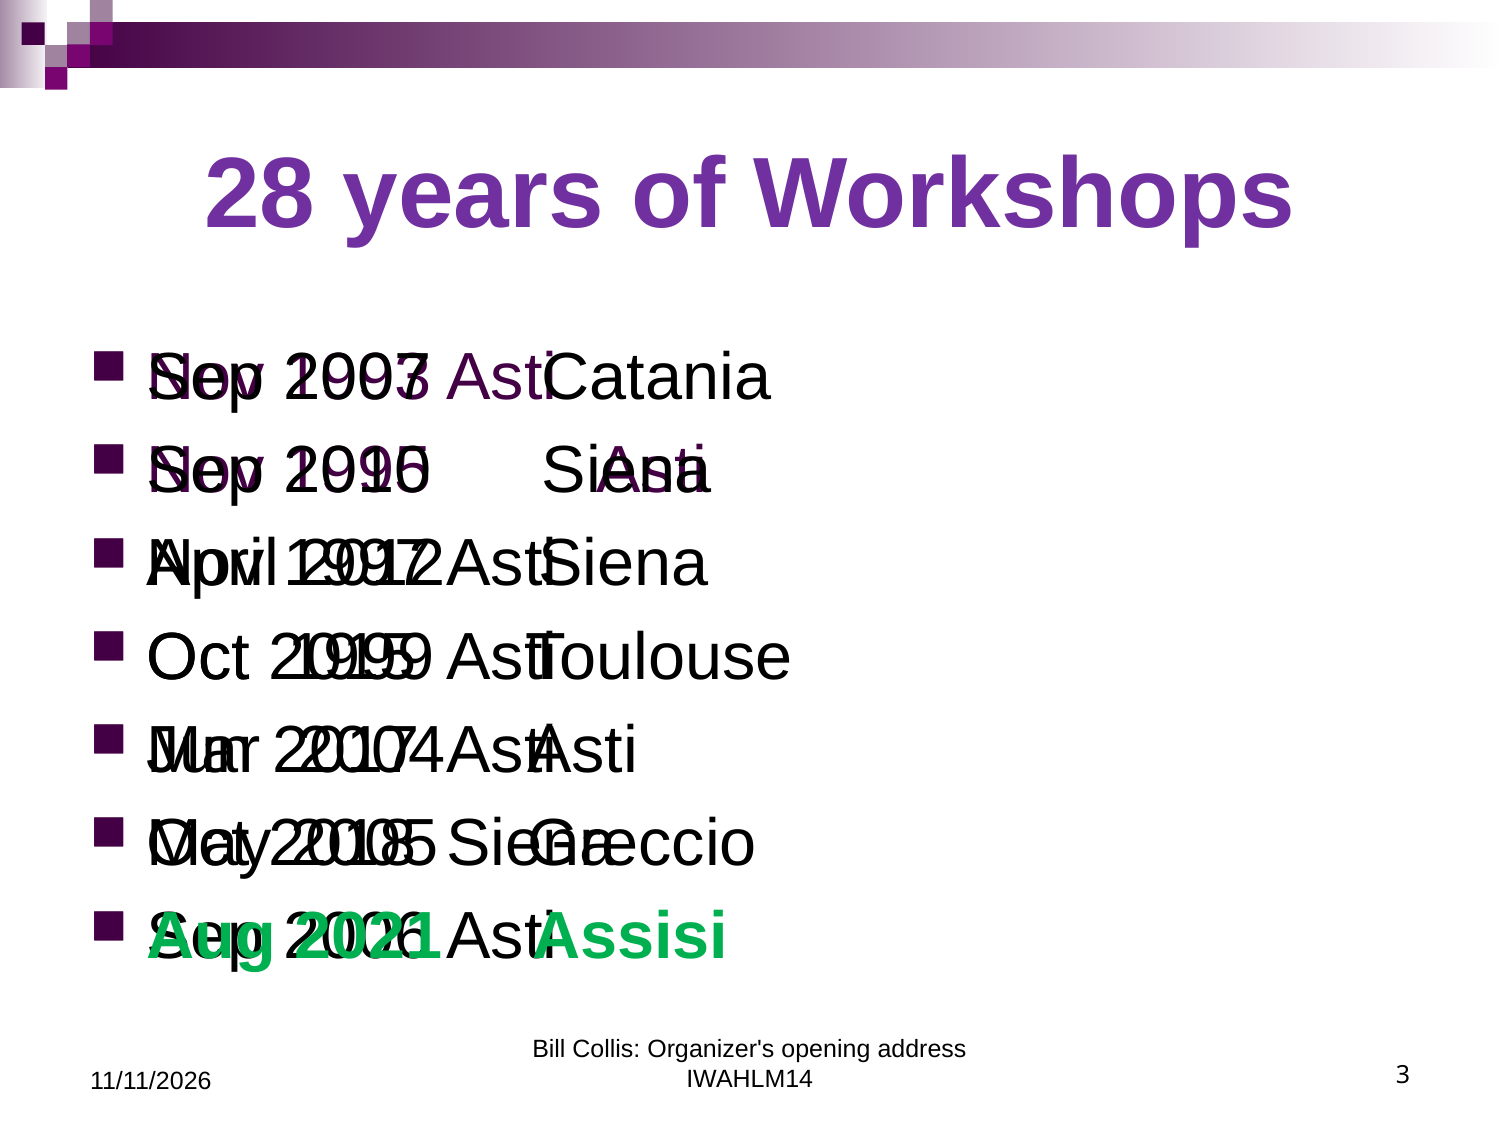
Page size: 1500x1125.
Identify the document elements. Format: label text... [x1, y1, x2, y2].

title 28 years of Workshops [75, 75, 1425, 300]
slide_number 3 [1074, 1025, 1425, 1100]
footer Bill Collis: Organizer's opening address IWAHLM14 [512, 1025, 988, 1100]
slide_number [75, 1024, 425, 1103]
list Sep 2007 Catania Sep 2010 Siena April 2012 Siena Oct 2015 Toulouse Jun 2017 Asti Oct 2018 Greccio Aug 2021 Assisi [75, 324, 1425, 963]
